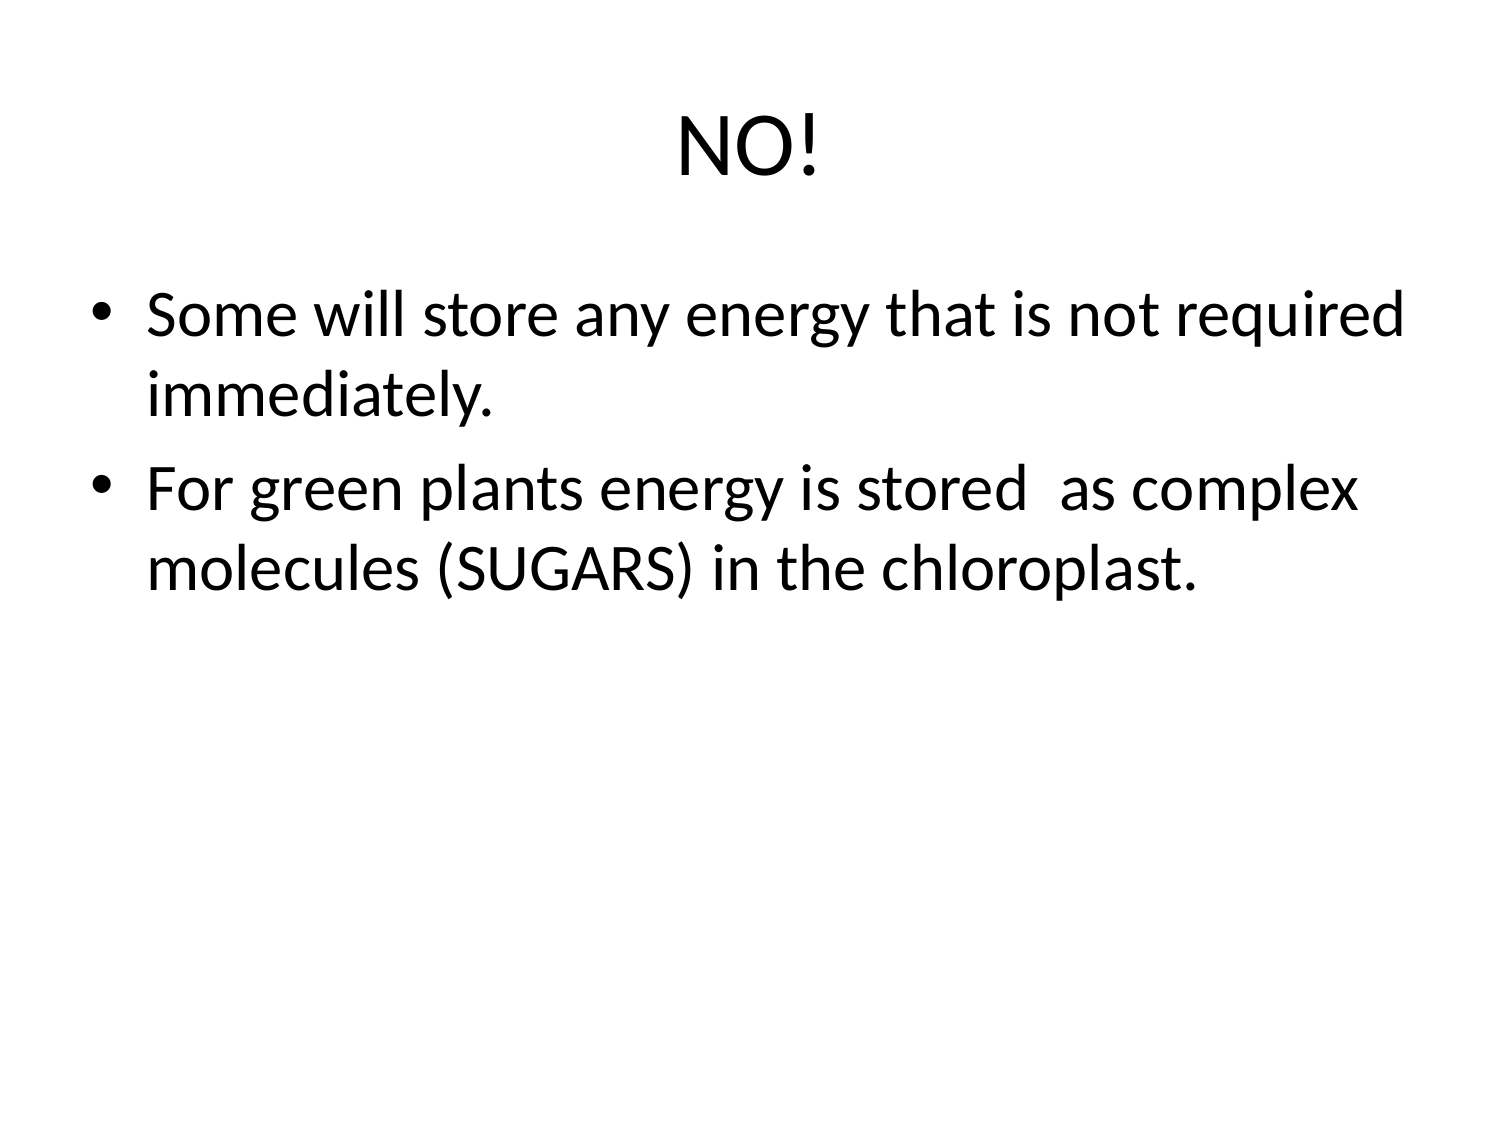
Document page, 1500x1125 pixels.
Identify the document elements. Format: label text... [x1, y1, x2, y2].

title NO! [75, 45, 1425, 233]
list Some will store any energy that is not required immediately. For green plants energy is stored as complex molecules (SUGARS) in the chloroplast. [75, 262, 1425, 1005]
